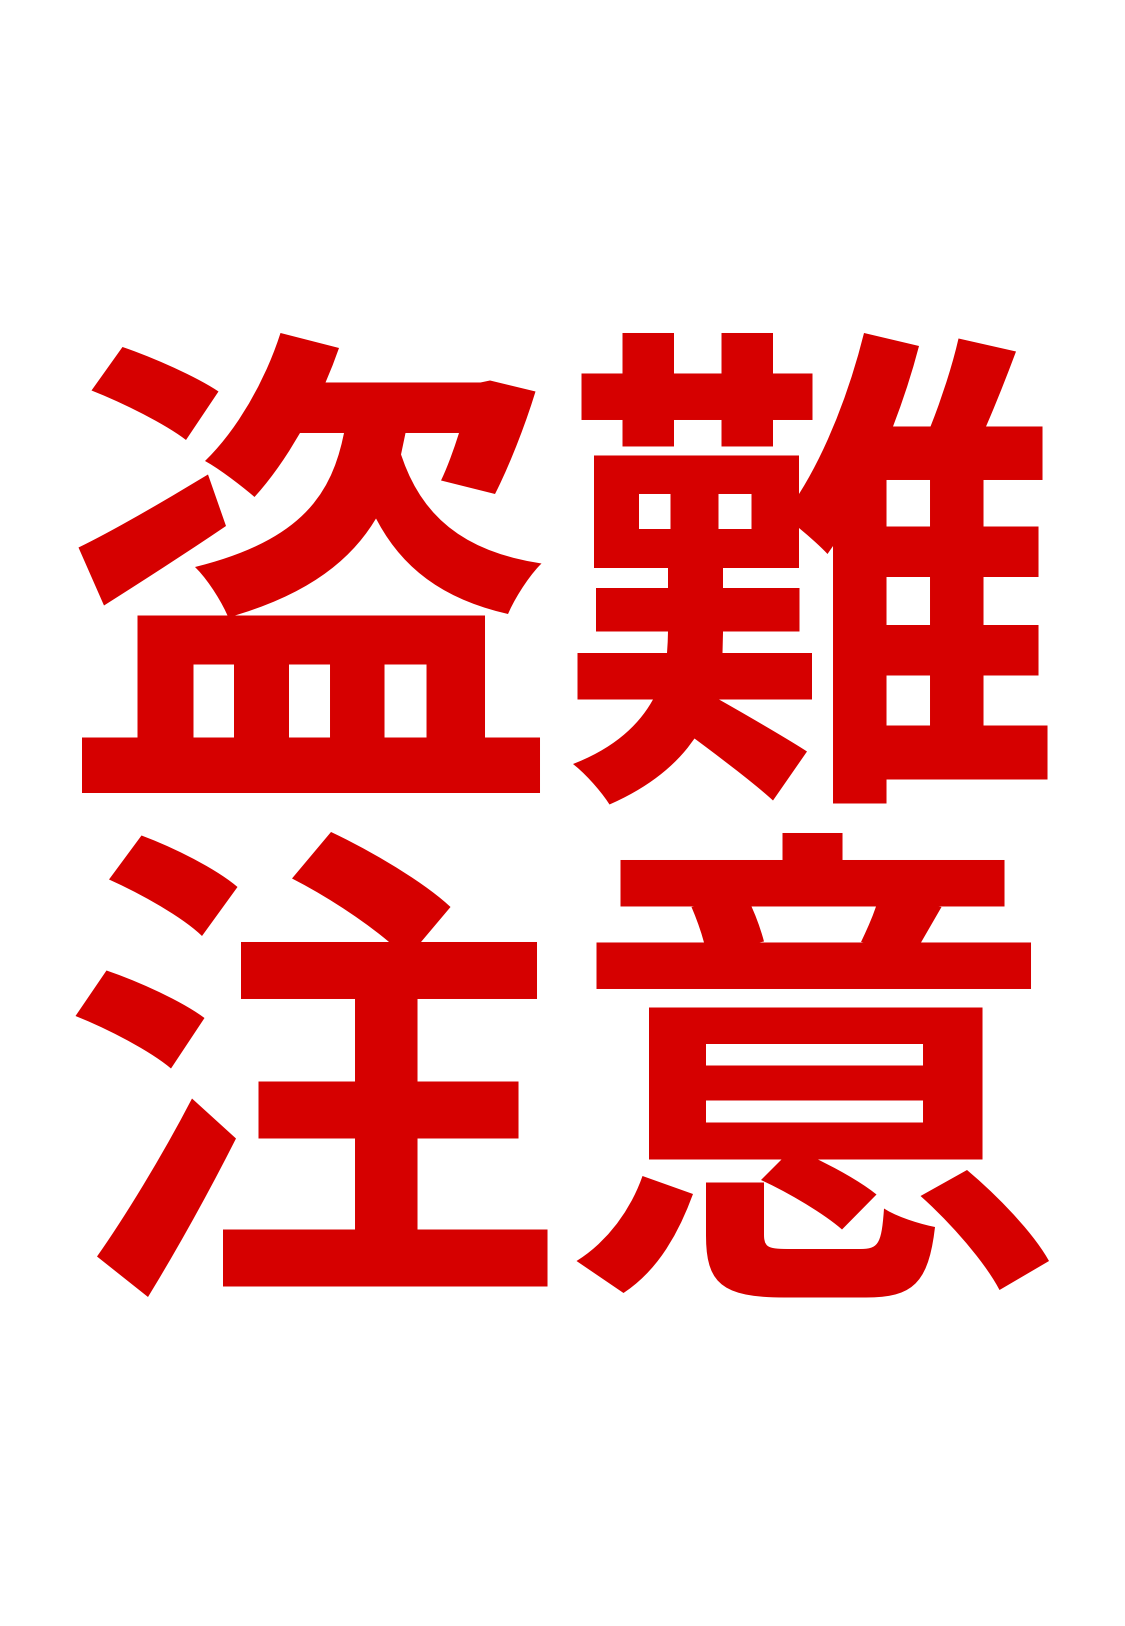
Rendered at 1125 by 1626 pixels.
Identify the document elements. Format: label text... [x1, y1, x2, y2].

text_box 盗難注意 [1, 351, 1125, 1367]
